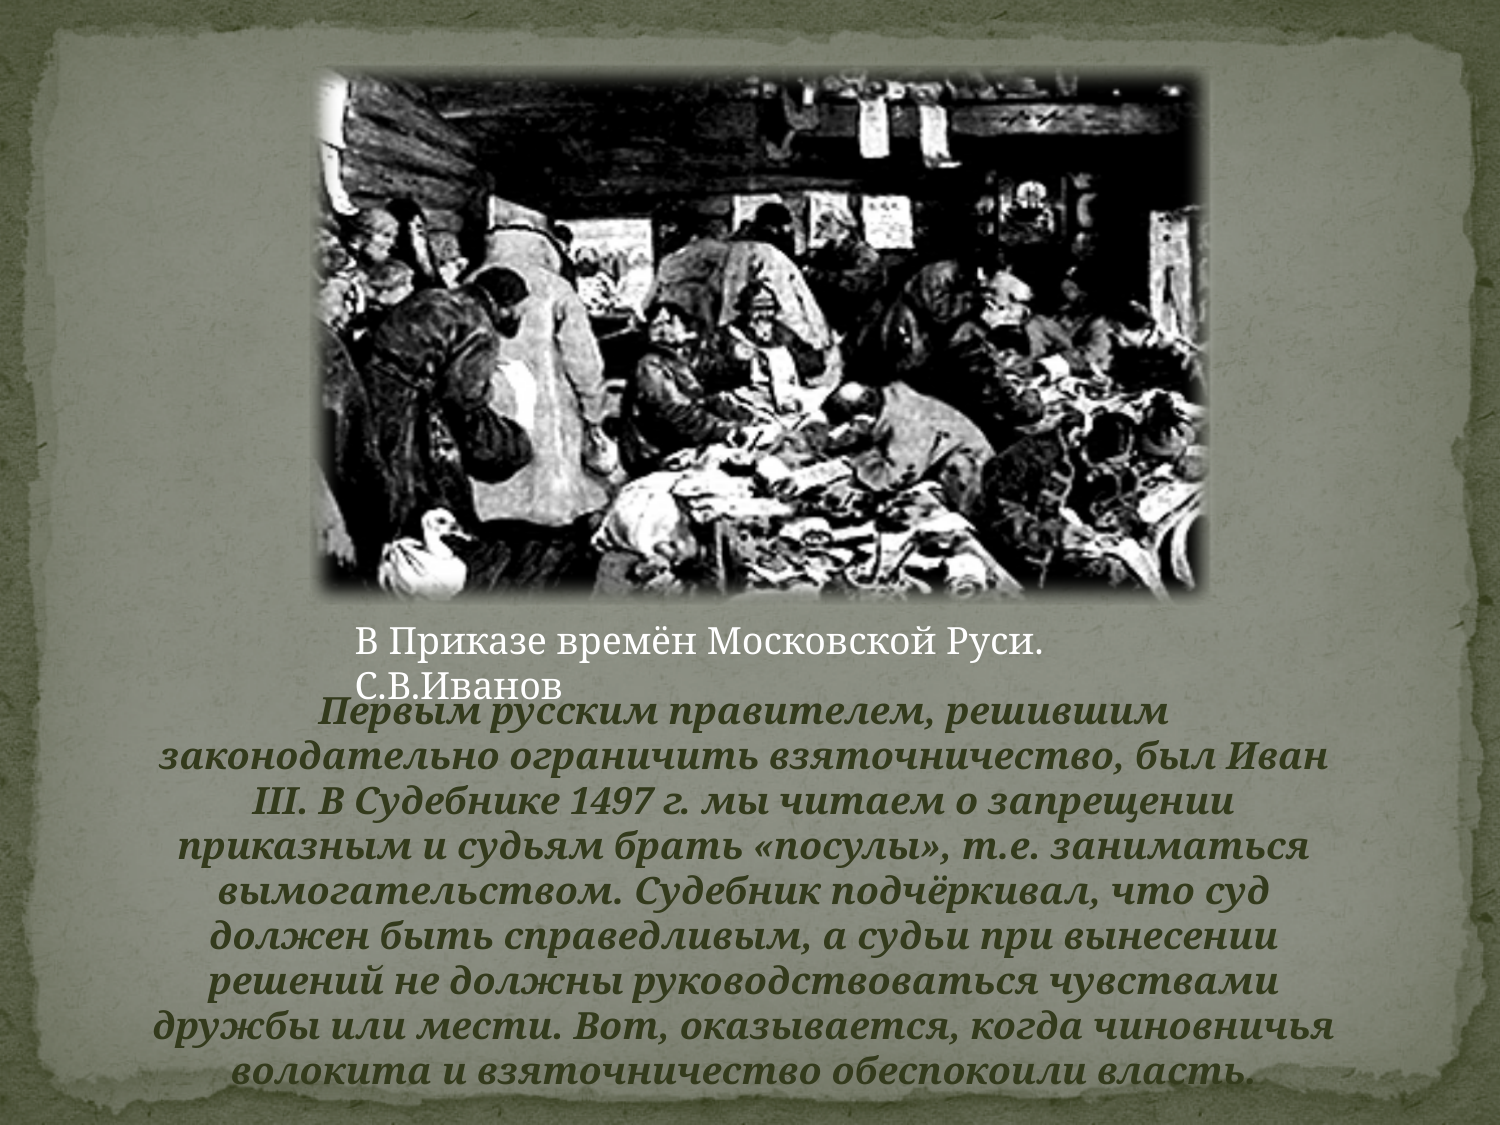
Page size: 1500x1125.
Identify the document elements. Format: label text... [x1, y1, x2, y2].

text_box В Приказе времён Московской Руси. С.В.Иванов [339, 619, 1196, 715]
text_box Первым русским правителем, решившим законодательно ограничить взяточничество, был Иван III. В Судебнике 1497 г. мы читаем о запрещении приказным и судьям брать «посулы», т.е. заниматься вымогательством. Судебник подчёркивал, что суд должен быть справедливым, а судьи при вынесении решений не должны руководствоваться чувствами дружбы или мести. Вот, оказывается, когда чиновничья волокита и взяточничество обеспокоили власть. [128, 679, 1360, 1100]
picture [306, 60, 1218, 609]
